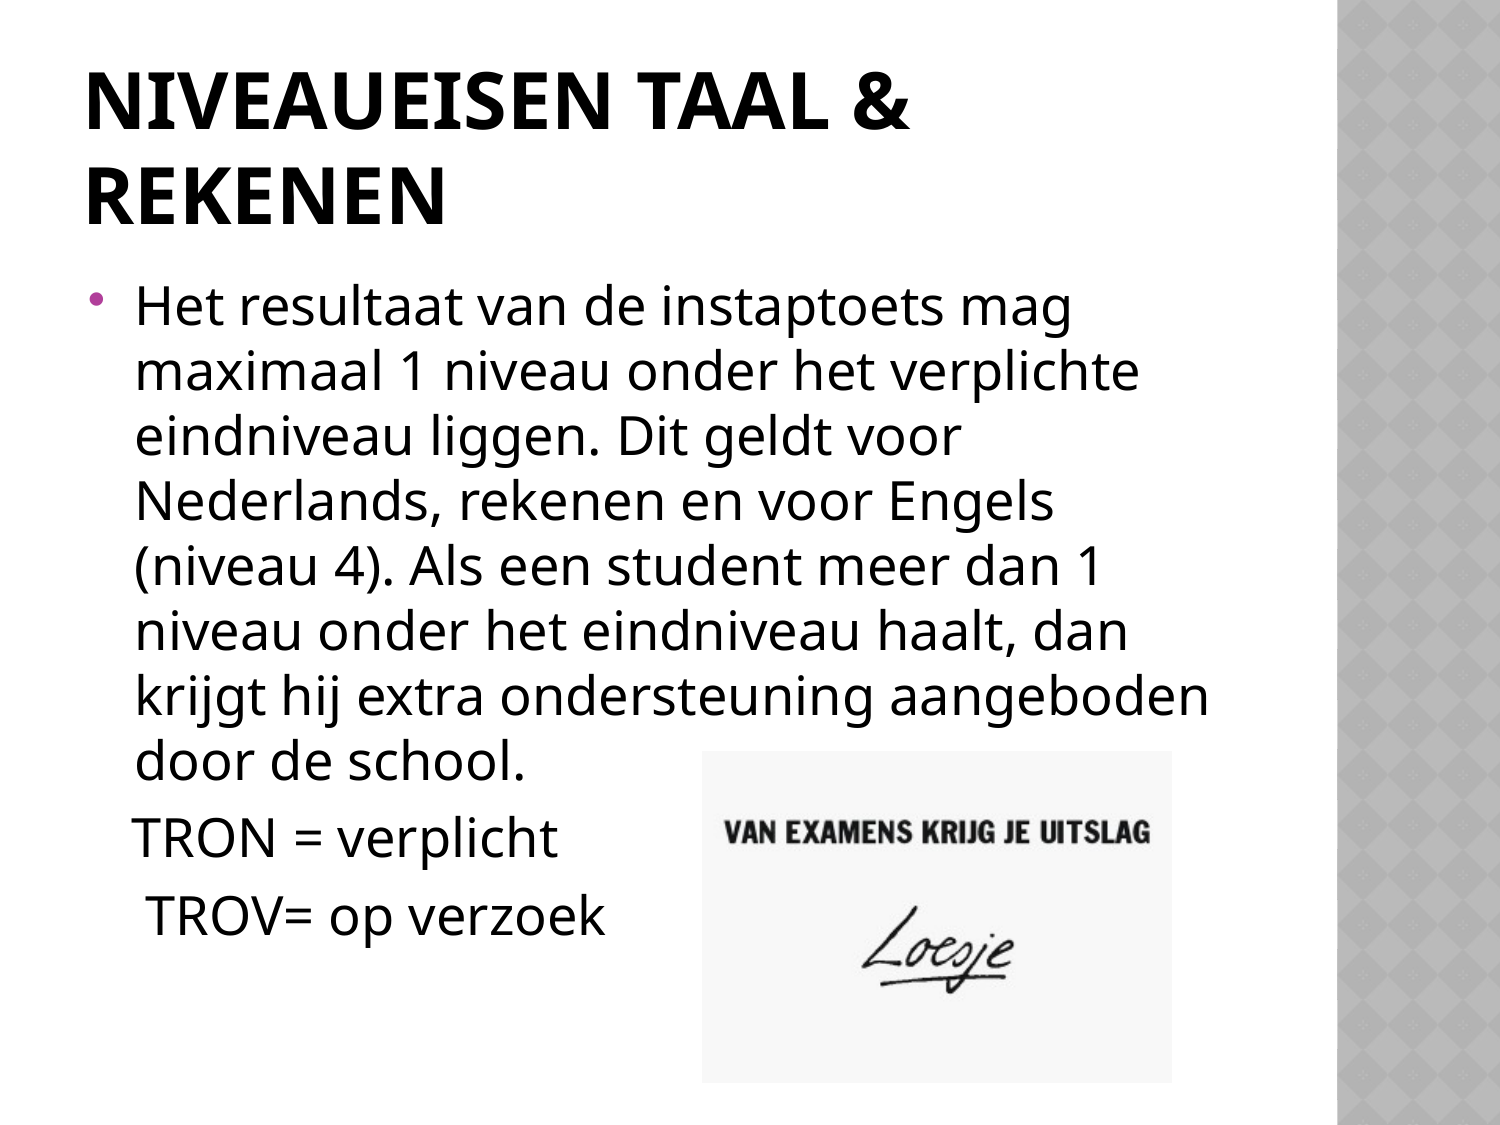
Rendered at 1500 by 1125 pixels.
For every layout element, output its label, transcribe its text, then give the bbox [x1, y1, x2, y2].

list Het resultaat van de instaptoets mag maximaal 1 niveau onder het verplichte eindniveau liggen. Dit geldt voor Nederlands, rekenen en voor Engels (niveau 4). Als een student meer dan 1 niveau onder het eindniveau haalt, dan krijgt hij extra ondersteuning aangeboden door de school. TRON = verplicht TROV= op verzoek [75, 264, 1263, 1059]
title Niveaueisen Taal & Rekenen [75, 52, 1263, 240]
picture [702, 751, 1172, 1084]
